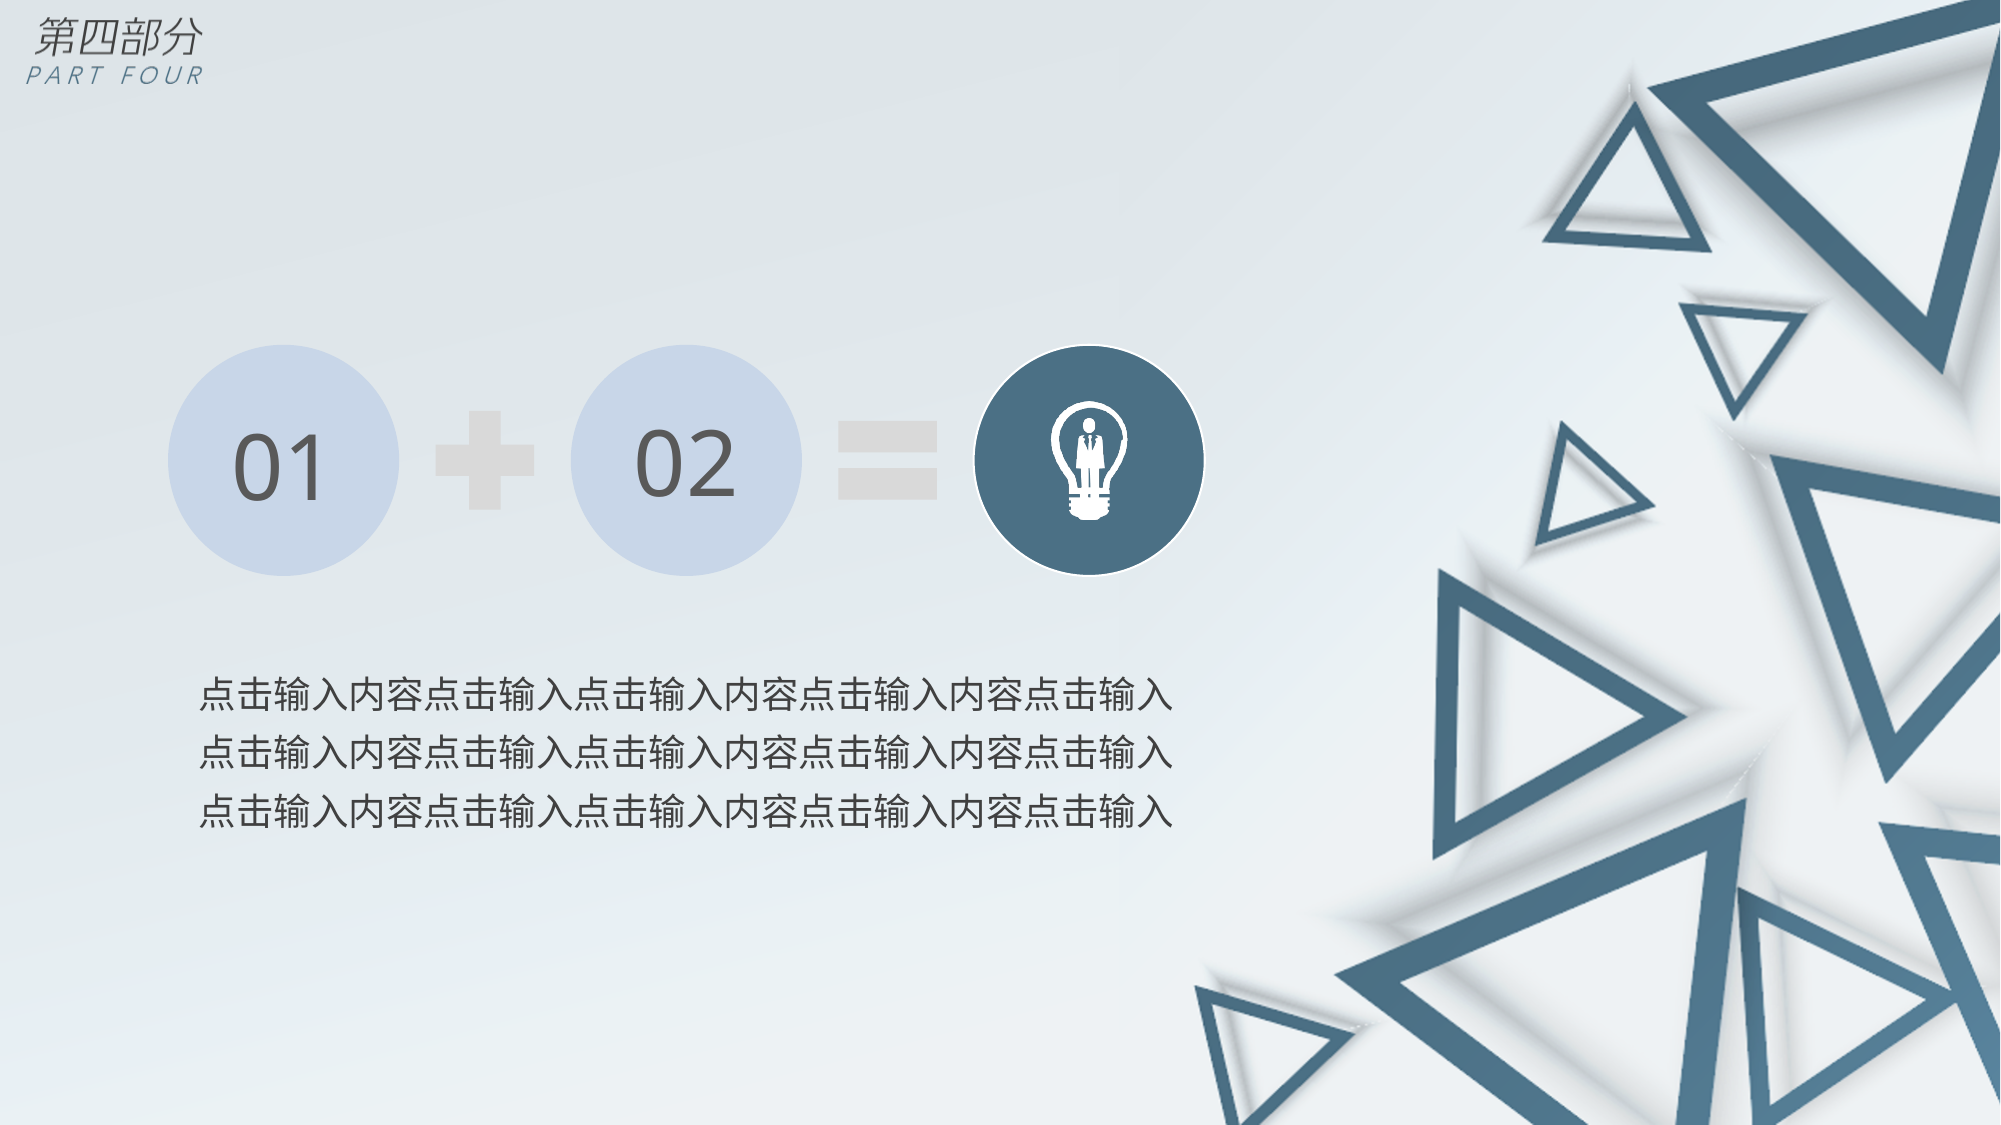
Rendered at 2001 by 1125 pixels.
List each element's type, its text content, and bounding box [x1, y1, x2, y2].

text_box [167, 344, 1205, 576]
picture [0, 0, 2001, 1125]
text_box 点击输入内容点击输入点击输入内容点击输入内容点击输入 点击输入内容点击输入点击输入内容点击输入内容点击输入 点击输入内容点击输入点击输入内容点击输入内容点击输入 [178, 650, 1195, 840]
